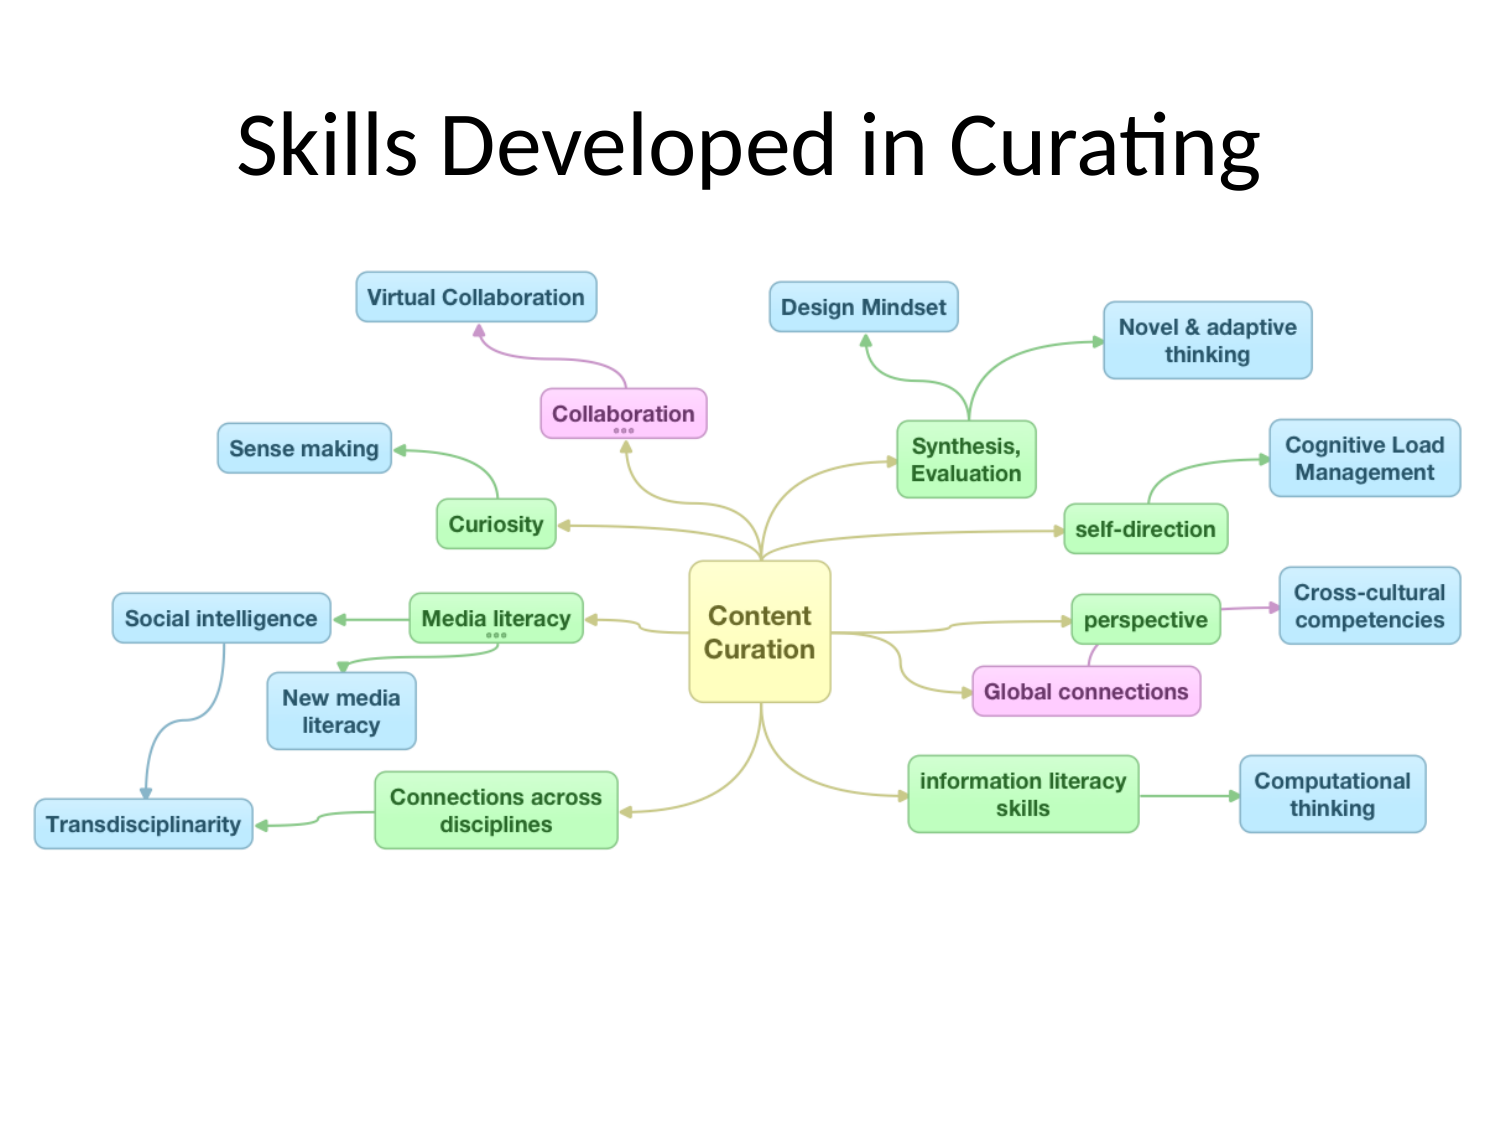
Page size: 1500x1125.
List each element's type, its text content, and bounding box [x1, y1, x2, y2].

title Skills Developed in Curating [75, 45, 1425, 233]
picture [0, 237, 1500, 888]
